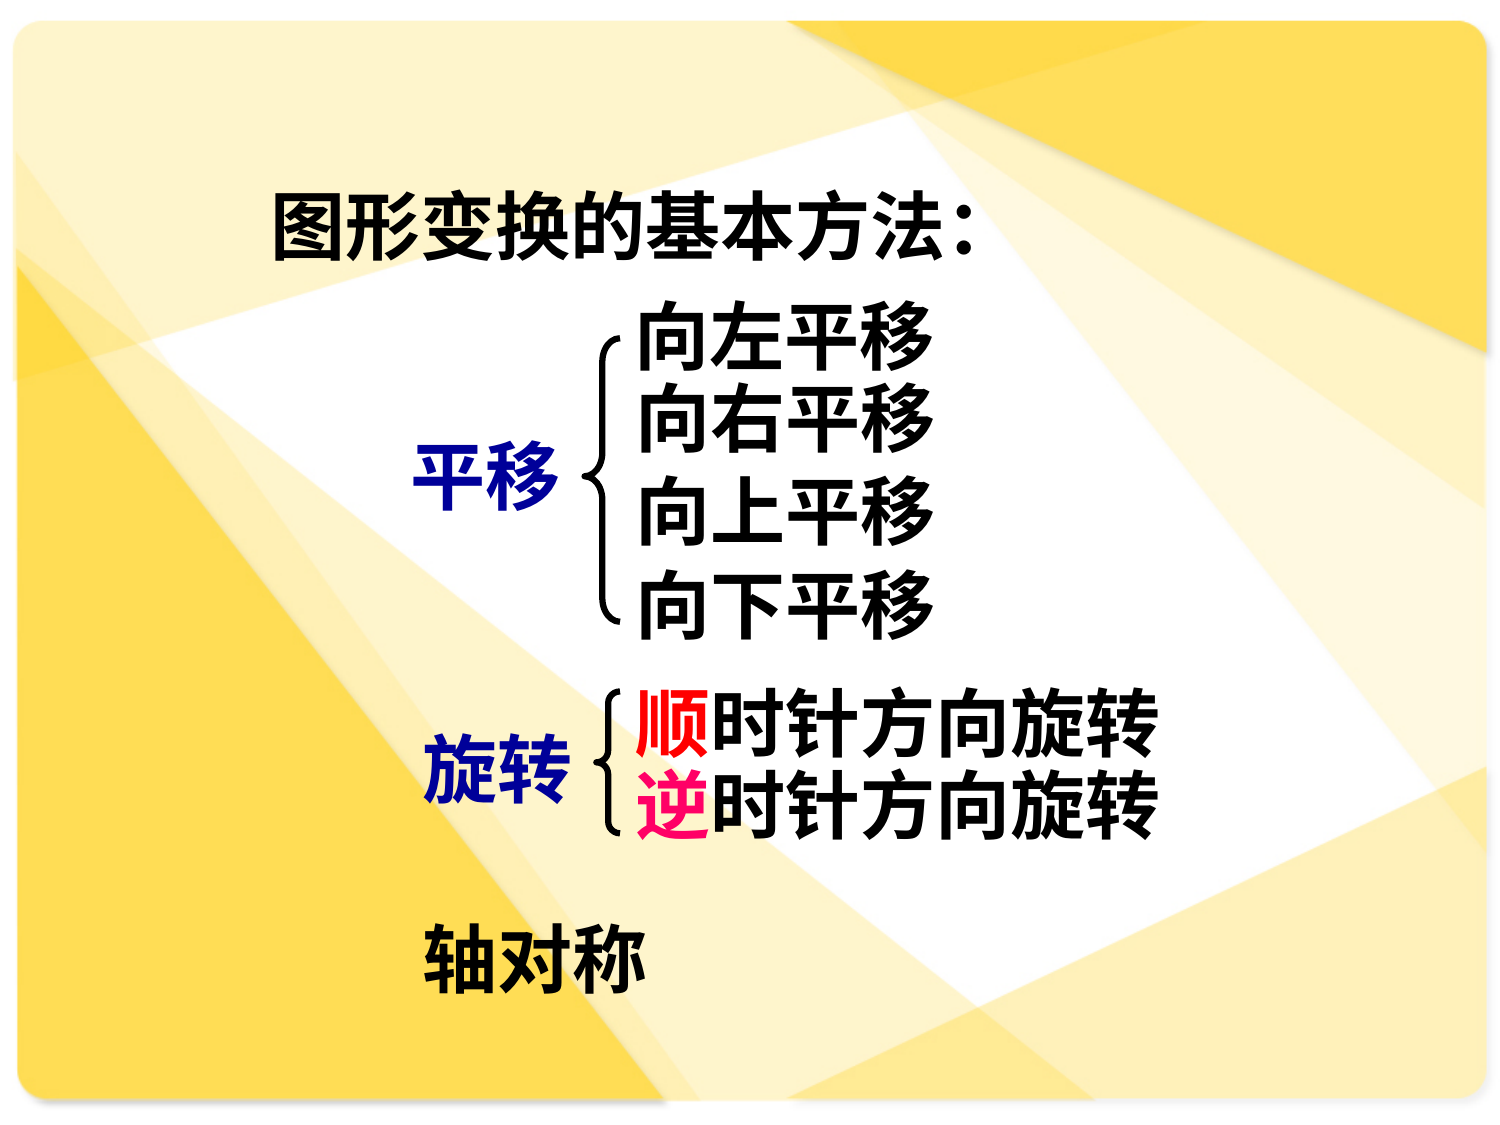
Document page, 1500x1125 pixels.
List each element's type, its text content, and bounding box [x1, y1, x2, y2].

text_box [596, 691, 621, 834]
text_box 向右平移 [620, 363, 987, 457]
text_box 顺时针方向旋转 [621, 668, 1176, 751]
picture [0, 0, 1500, 1125]
text_box 图形变换的基本方法： [255, 172, 1036, 278]
text_box 向左平移 [620, 281, 1046, 387]
text_box 平移 [395, 421, 576, 527]
text_box 逆时针方向旋转 [621, 751, 1176, 857]
text_box 轴对称 [407, 904, 683, 1010]
text_box [584, 338, 620, 622]
text_box 旋转 [407, 715, 588, 820]
text_box 向上平移 [620, 457, 1129, 562]
text_box 向下平移 [620, 550, 951, 656]
